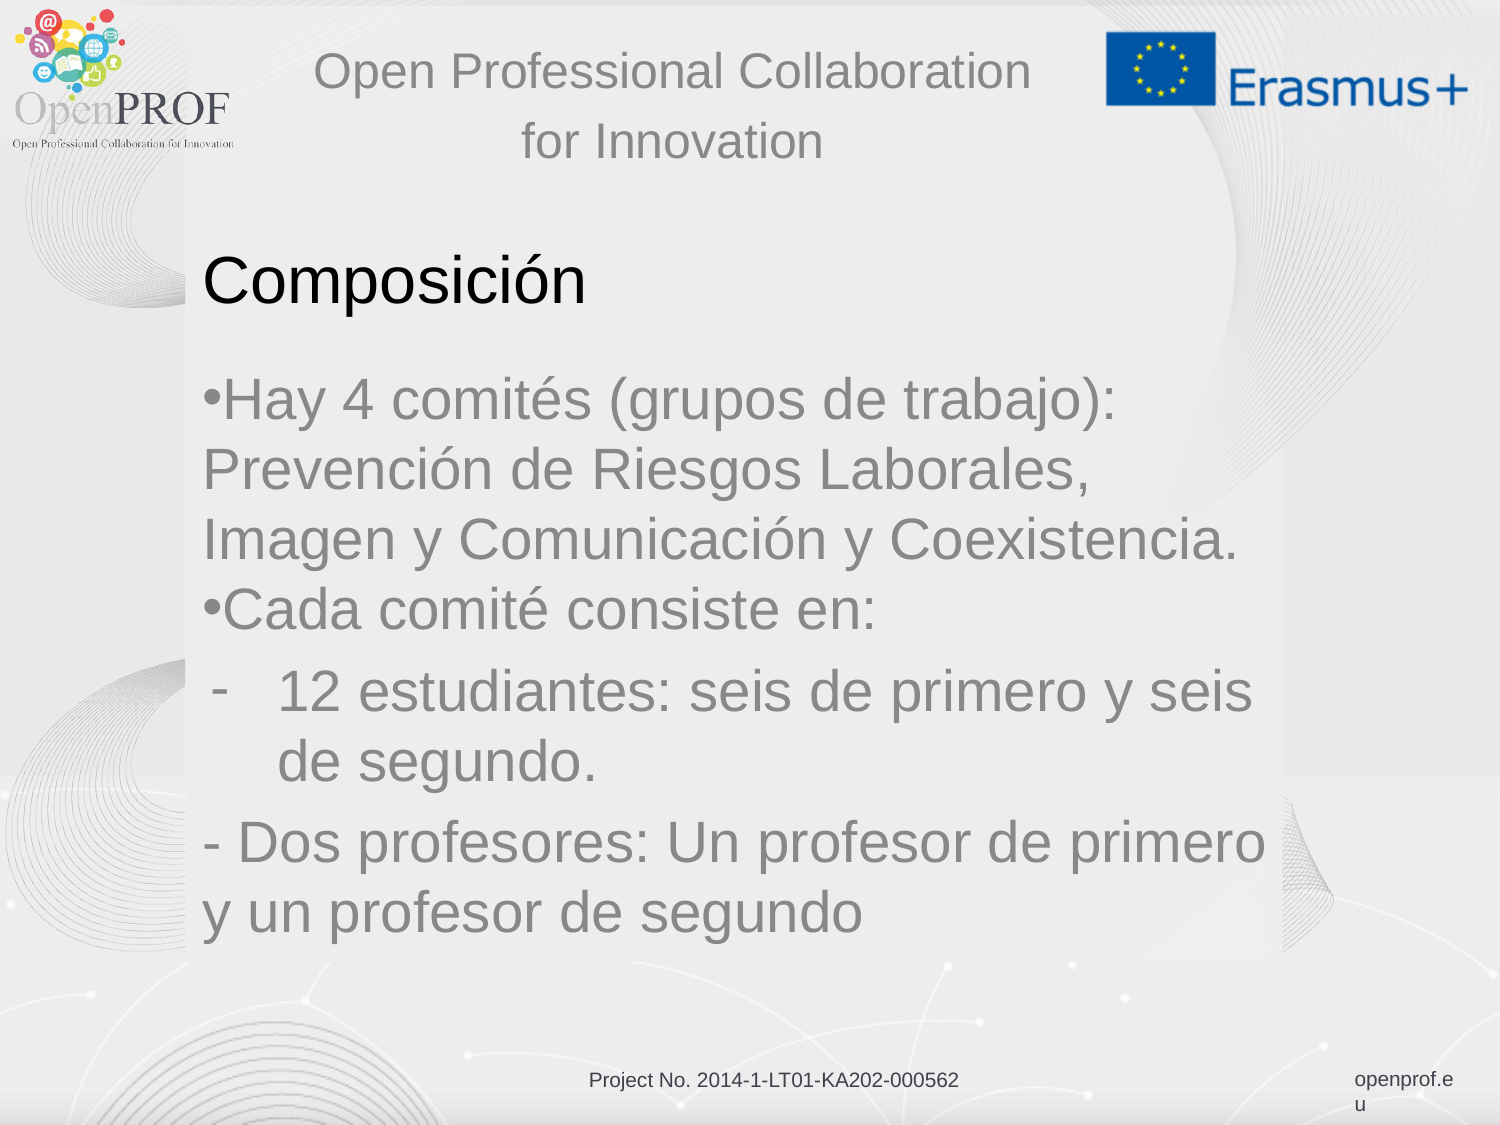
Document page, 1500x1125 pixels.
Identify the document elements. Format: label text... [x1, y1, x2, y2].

title Composición [187, 249, 1317, 386]
subtitle Hay 4 comités (grupos de trabajo): Prevención de Riesgos Laborales, Imagen y Comunicación y Coexistencia. Cada comité consiste en: 12 estudiantes: seis de primero y seis de segundo. - Dos profesores: Un profesor de primero y un profesor de segundo [187, 353, 1295, 604]
text_box Open Professional Collaboration for Innovation [251, 31, 1110, 156]
picture [0, 0, 1500, 1125]
